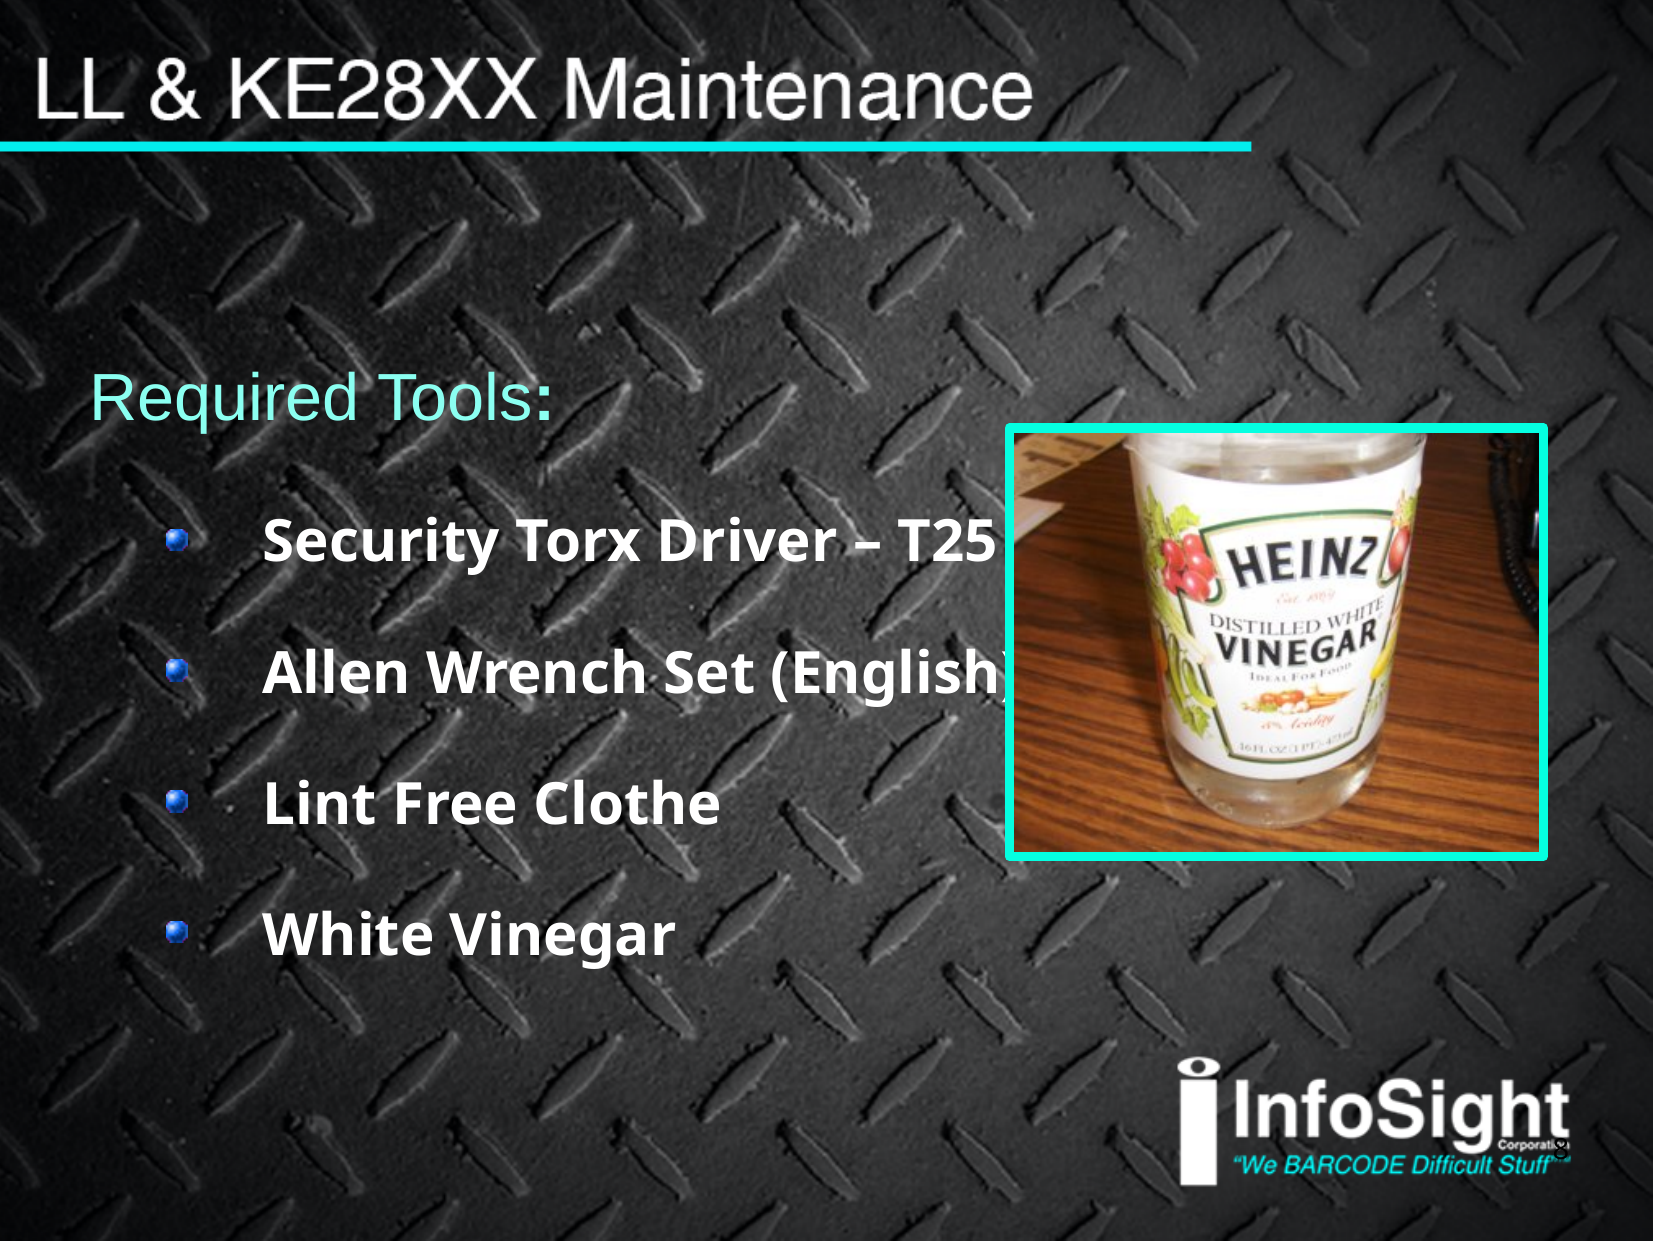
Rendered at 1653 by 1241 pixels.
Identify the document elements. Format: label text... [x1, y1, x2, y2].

text_box Security Torx Driver – T25 Allen Wrench Set (English) Lint Free Clothe White Vinegar [151, 502, 1005, 850]
slide_number 8 [1185, 1130, 1570, 1215]
picture [0, 0, 1653, 1241]
text_box Required Tools: [75, 350, 1088, 413]
